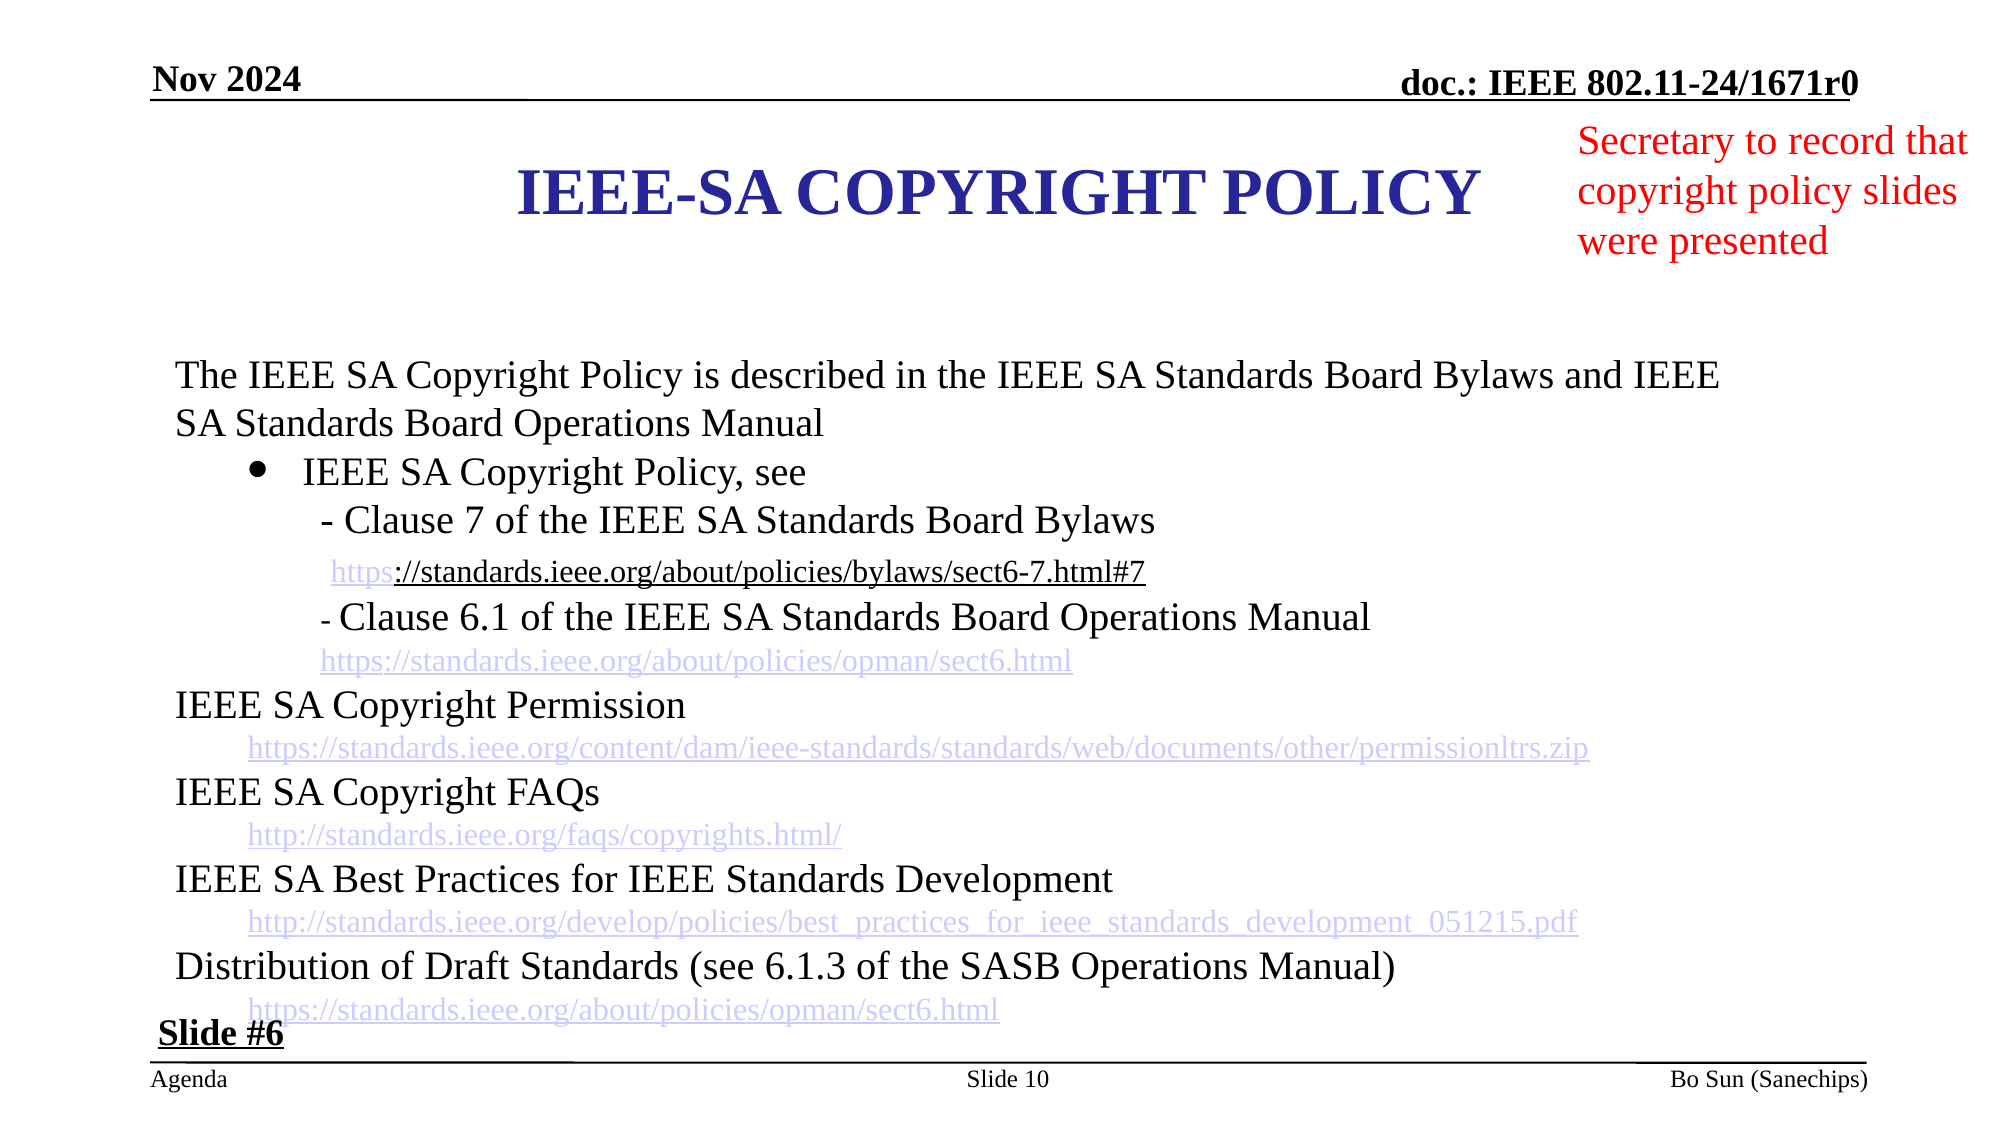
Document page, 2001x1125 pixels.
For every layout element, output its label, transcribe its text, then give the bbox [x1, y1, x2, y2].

text_box Secretary to record that copyright policy slides were presented [1562, 104, 1988, 270]
text_box The IEEE SA Copyright Policy is described in the IEEE SA Standards Board Bylaws and IEEE SA Standards Board Operations Manual IEEE SA Copyright Policy, see - Clause 7 of the IEEE SA Standards Board Bylaws https://standards.ieee.org/about/policies/bylaws/sect6-7.html#7 - Clause 6.1 of the IEEE SA Standards Board Operations Manual https://standards.ieee.org/about/policies/opman/sect6.html IEEE SA Copyright Permission https://standards.ieee.org/content/dam/ieee-standards/standards/web/documents/other/permissionltrs.zip IEEE SA Copyright FAQs http://standards.ieee.org/faqs/copyrights.html/ IEEE SA Best Practices for IEEE Standards Development http://standards.ieee.org/develop/policies/best_practices_for_ieee_standards_development_051215.pdf Distribution of Draft Standards (see 6.1.3 of the SASB Operations Manual) https://standards.ieee.org/about/policies/opman/sect6.html [174, 340, 1776, 1041]
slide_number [152, 54, 563, 100]
footer Bo Sun (Sanechips) [1171, 1061, 1869, 1093]
text_box Slide #6 [143, 1000, 300, 1061]
text_box IEEE-SA COPYRIGHT POLICY [362, 100, 1638, 276]
slide_number Slide [949, 1061, 1067, 1123]
